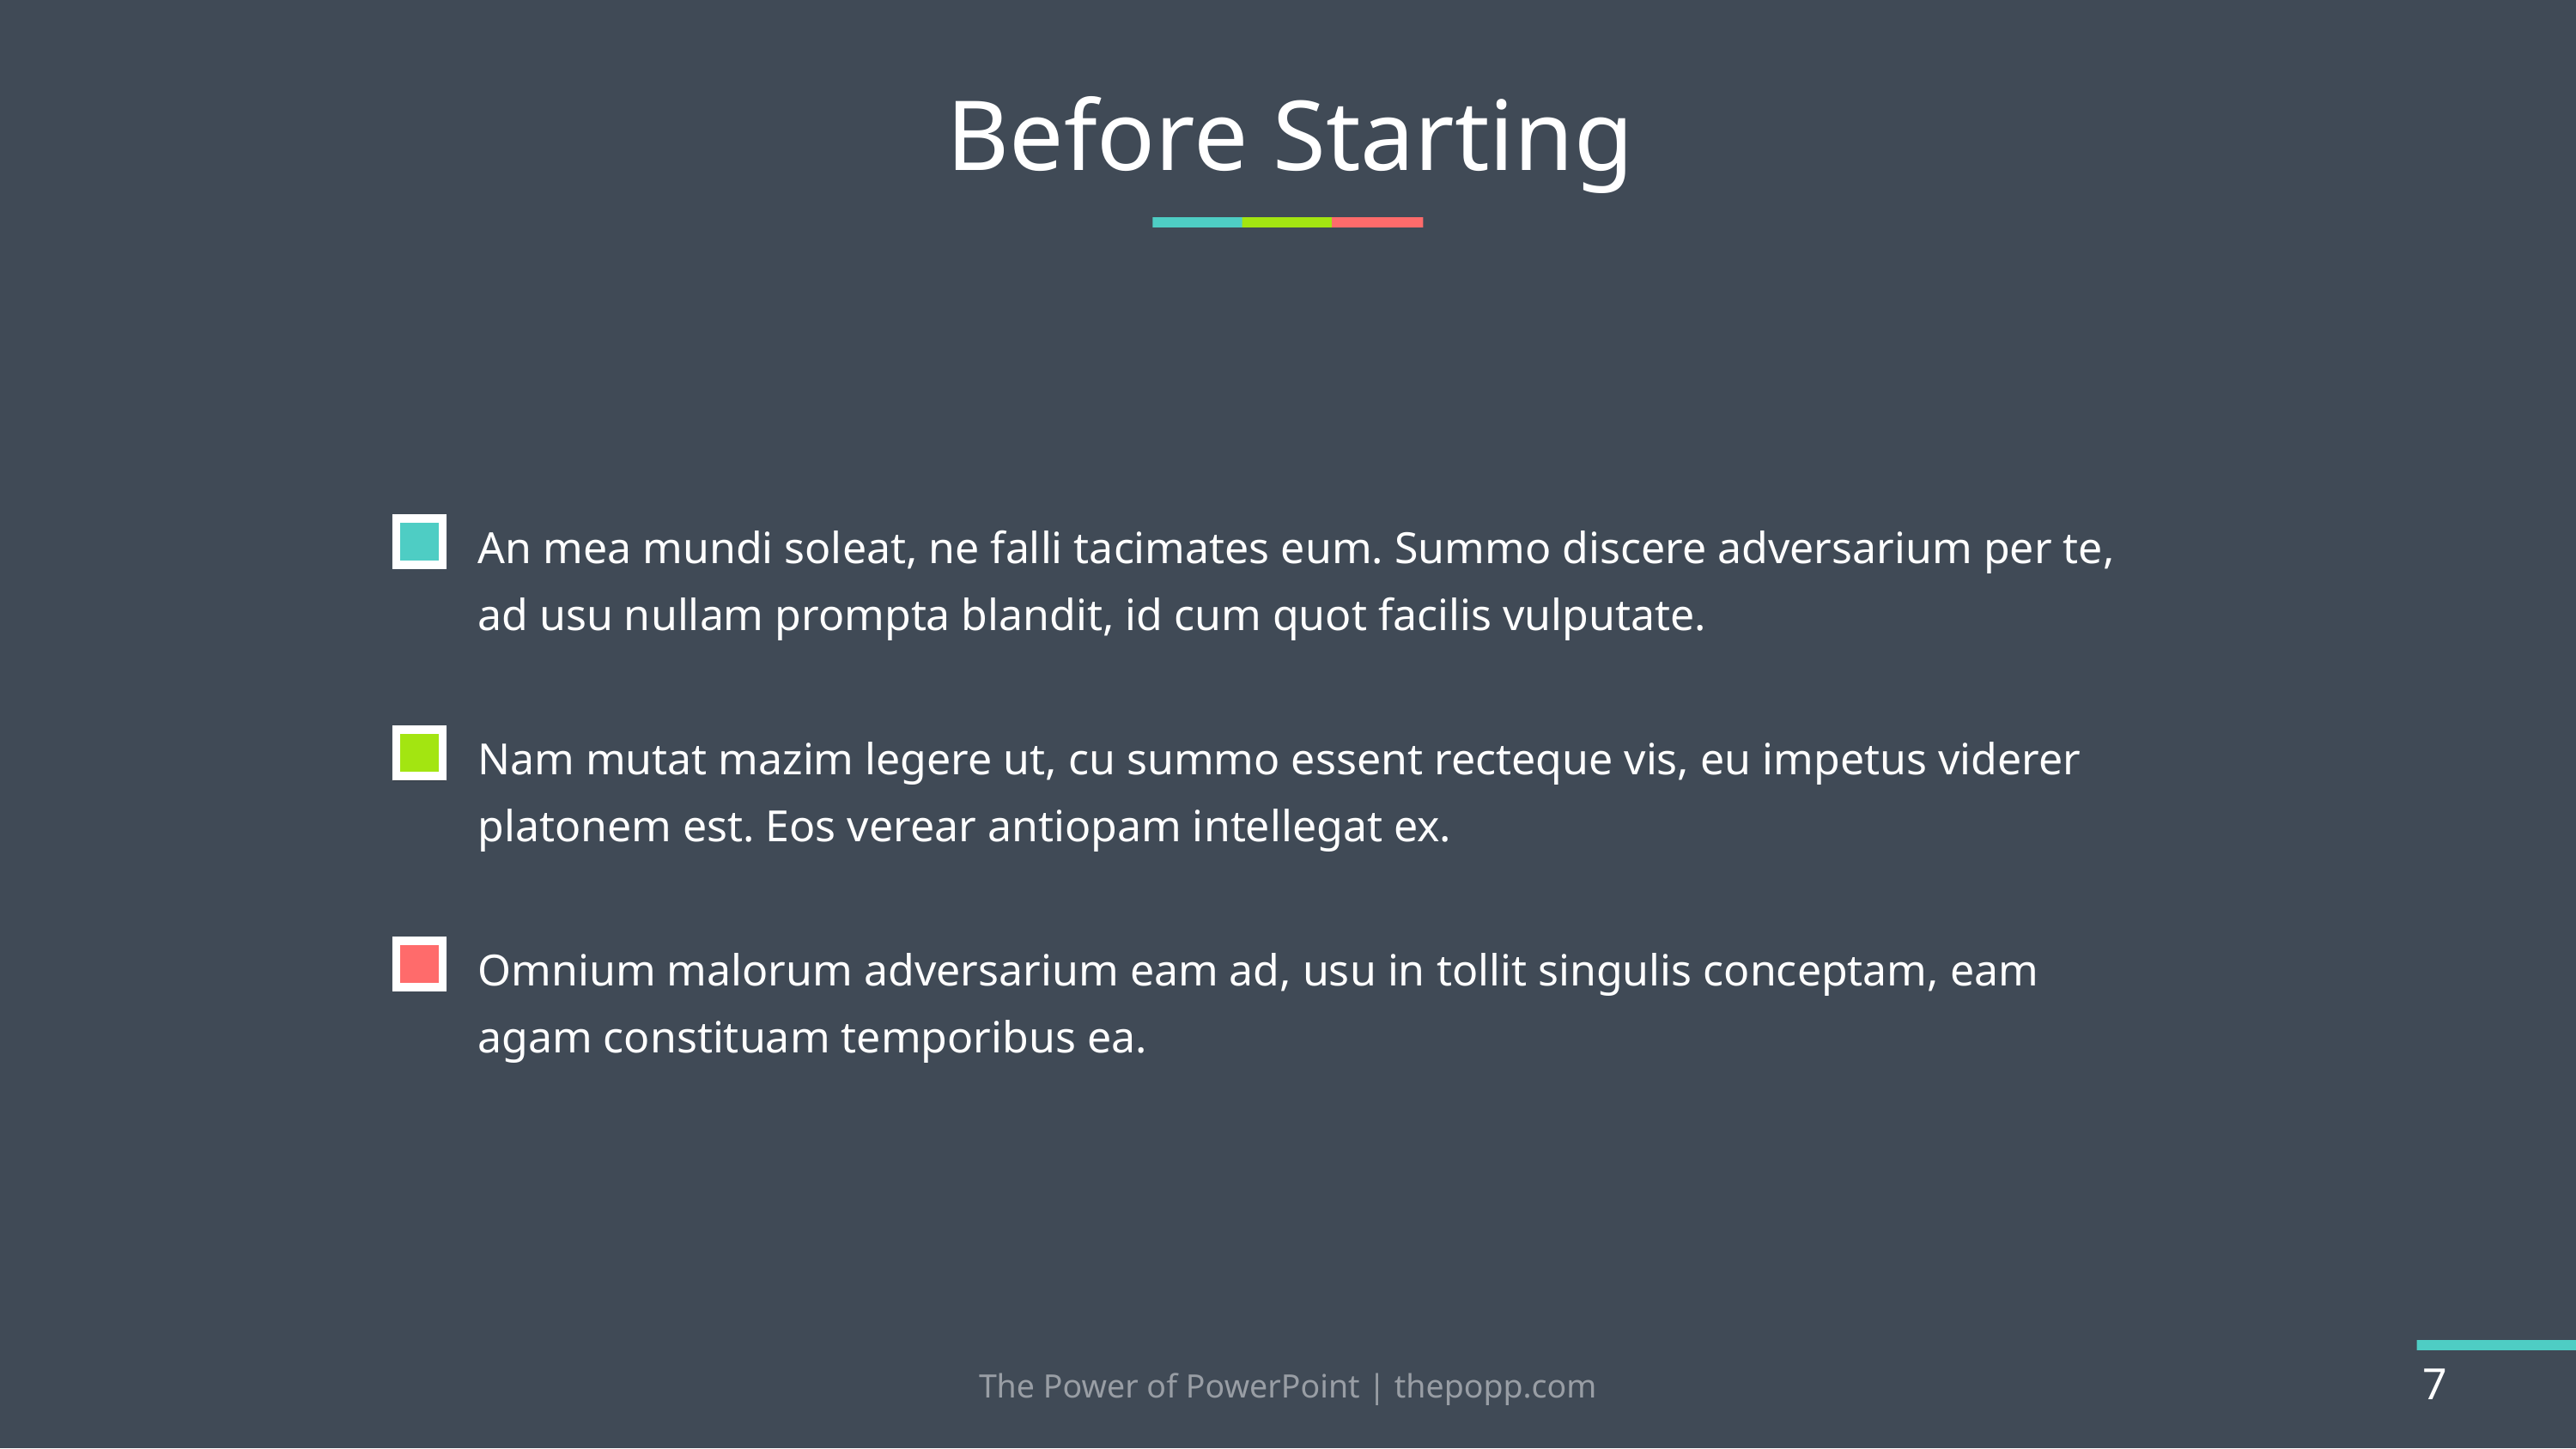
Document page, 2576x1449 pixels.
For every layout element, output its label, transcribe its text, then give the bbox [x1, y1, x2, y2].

footer The Power of PowerPoint | thepopp.com [853, 1349, 1723, 1427]
list Nam mutat mazim legere ut, cu summo essent recteque vis, eu impetus viderer platonem est. Eos verear antiopam intellegat ex. [465, 709, 2147, 882]
list Omnium malorum adversarium eam ad, usu in tollit singulis conceptam, eam agam constituam temporibus ea. [465, 920, 2147, 1094]
title Before Starting [69, 49, 2512, 230]
list An mea mundi soleat, ne falli tacimates eum. Summo discere adversarium per te, ad usu nullam prompta blandit, id cum quot facilis vulputate. [465, 498, 2147, 671]
slide_number 7 [2409, 1351, 2576, 1421]
